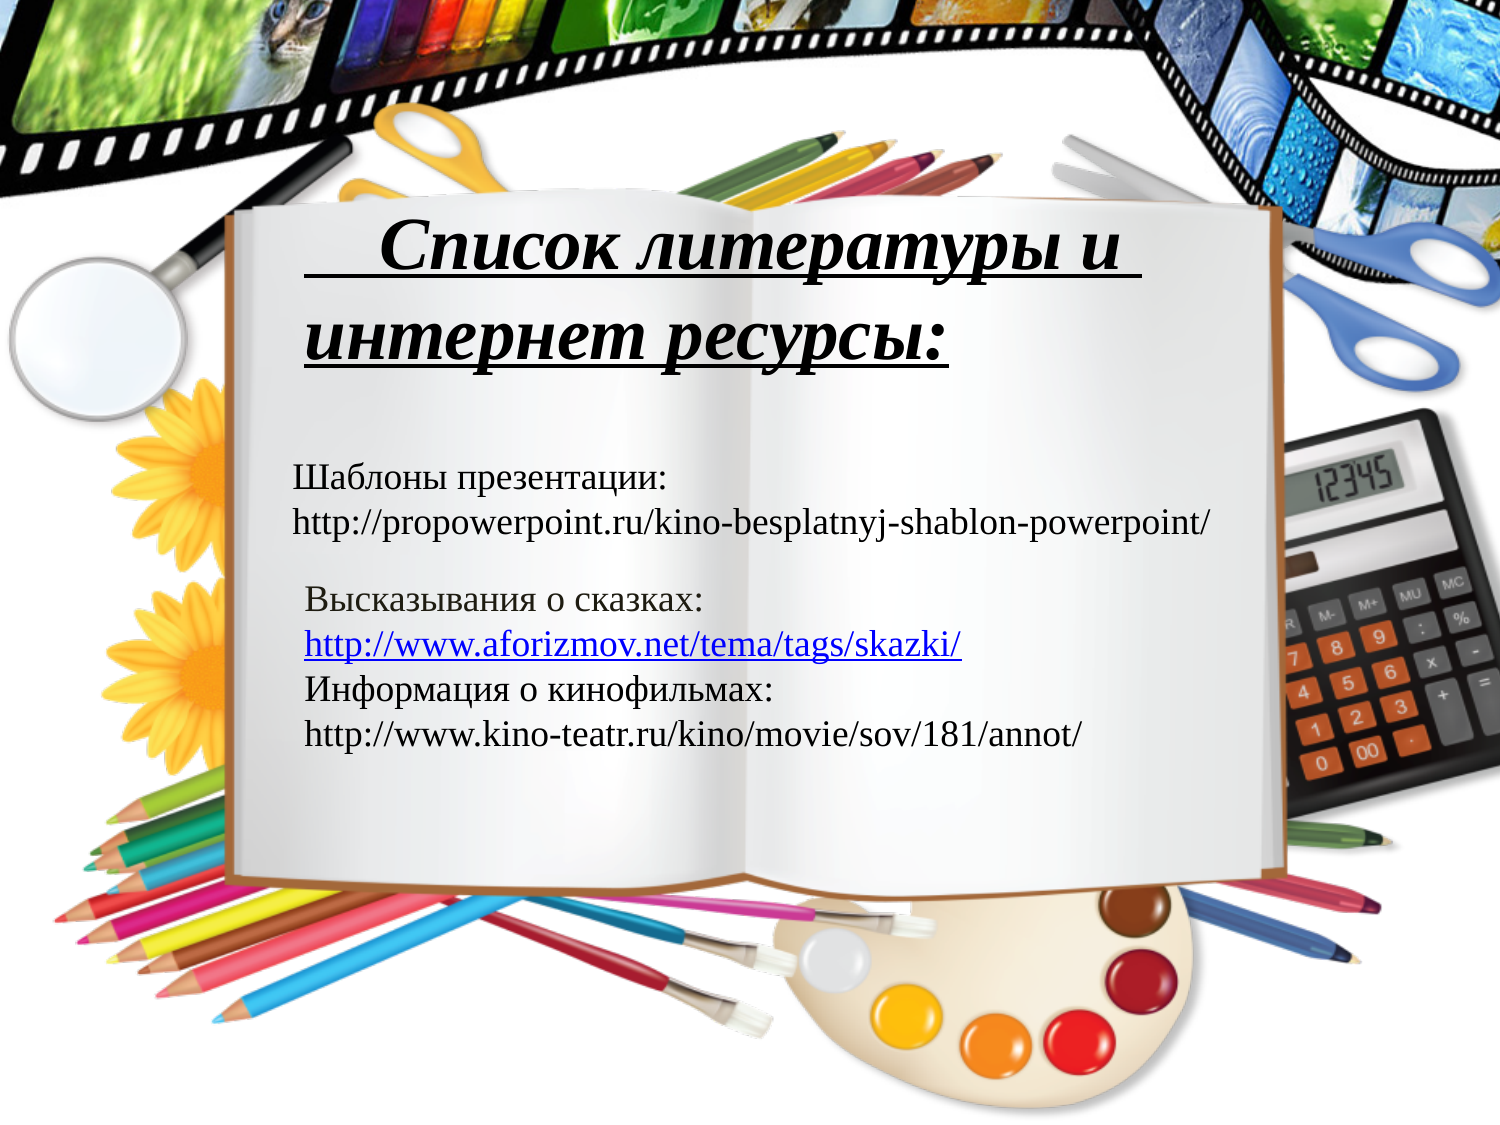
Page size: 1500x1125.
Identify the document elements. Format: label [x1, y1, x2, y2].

list [0, 96, 1500, 1125]
picture [0, 0, 1500, 96]
